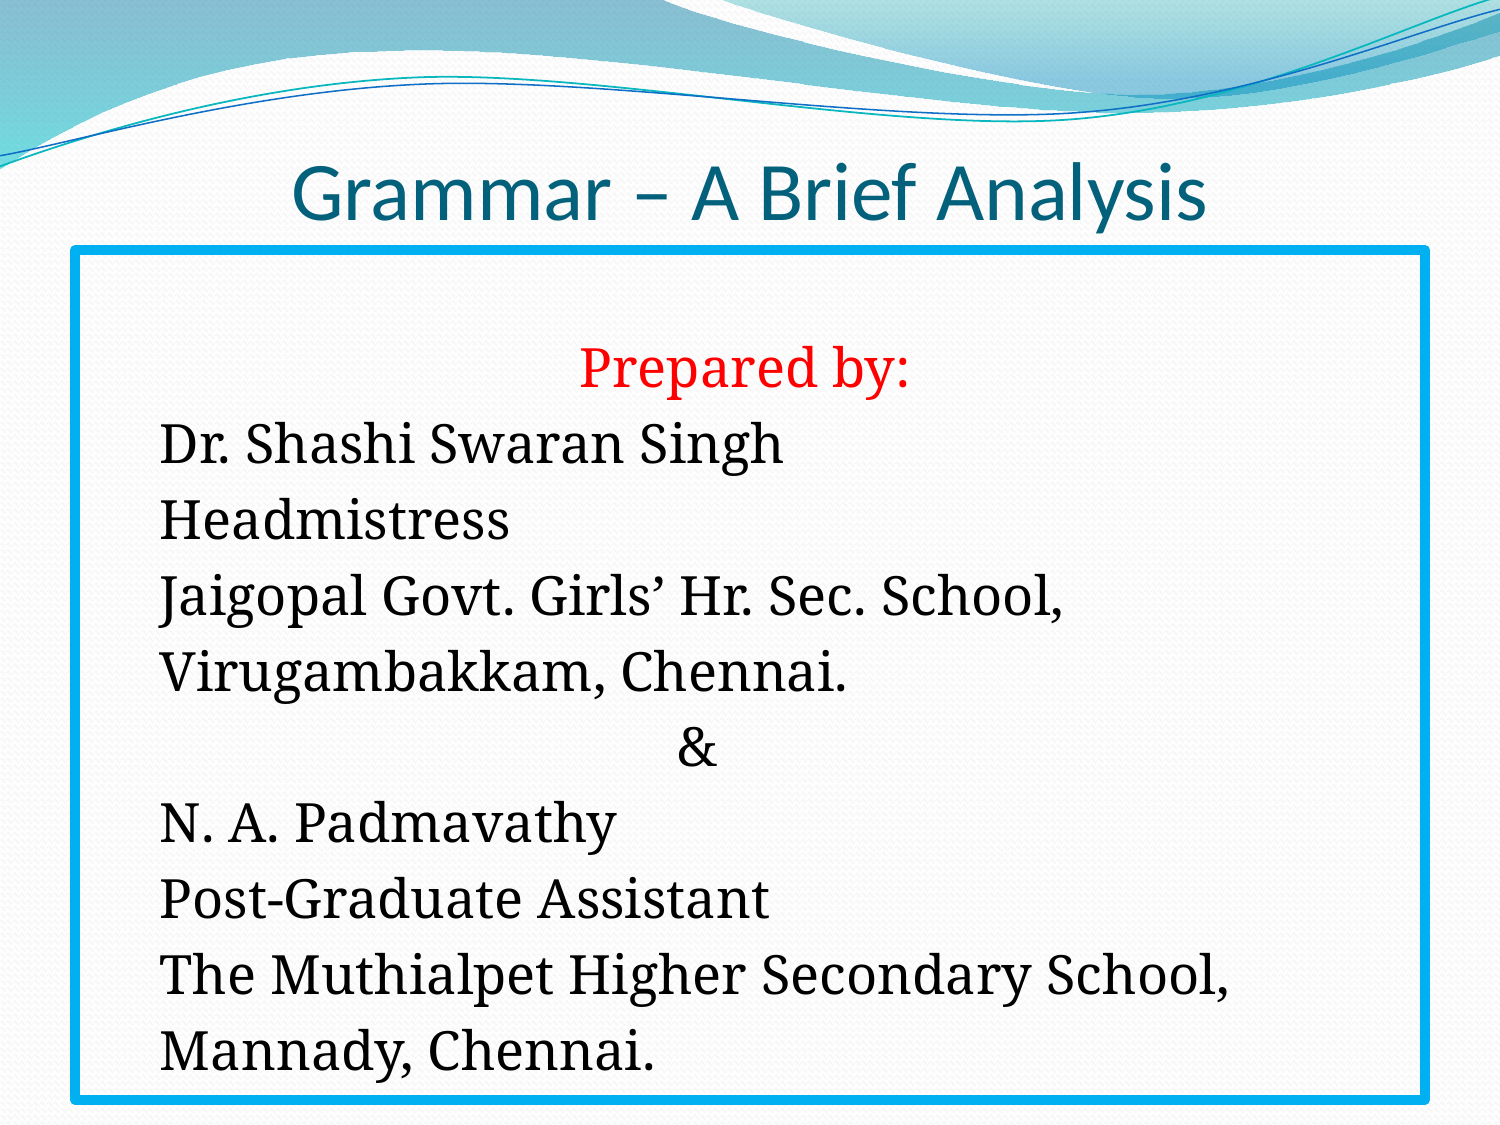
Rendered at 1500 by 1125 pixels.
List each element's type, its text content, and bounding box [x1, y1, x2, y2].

list Prepared by: Dr. Shashi Swaran Singh Headmistress Jaigopal Govt. Girls’ Hr. Sec. School, Virugambakkam, Chennai. & N. A. Padmavathy Post-Graduate Assistant The Muthialpet Higher Secondary School, Mannady, Chennai. [75, 249, 1425, 1100]
title Grammar – A Brief Analysis [75, 75, 1425, 238]
text_box [204, 554, 249, 635]
